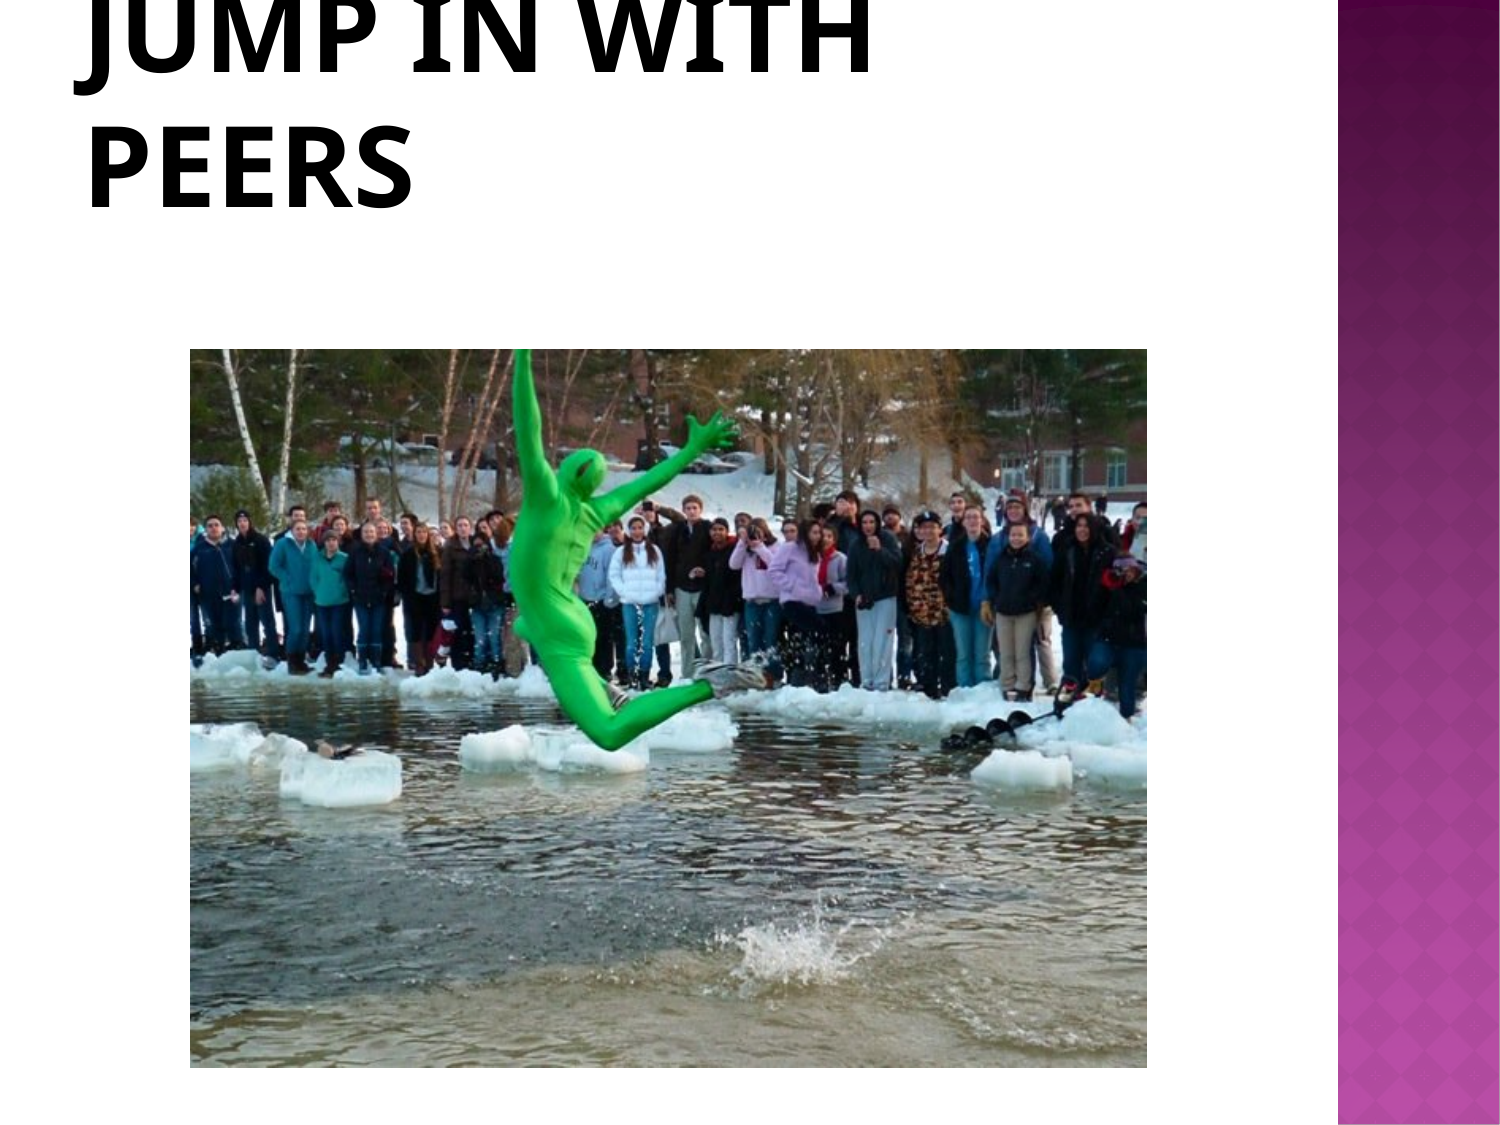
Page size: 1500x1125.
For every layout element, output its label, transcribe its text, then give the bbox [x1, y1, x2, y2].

picture [1337, 0, 1500, 1125]
title JUMP IN WITH PEERS [75, 37, 1043, 230]
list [190, 349, 1148, 1068]
